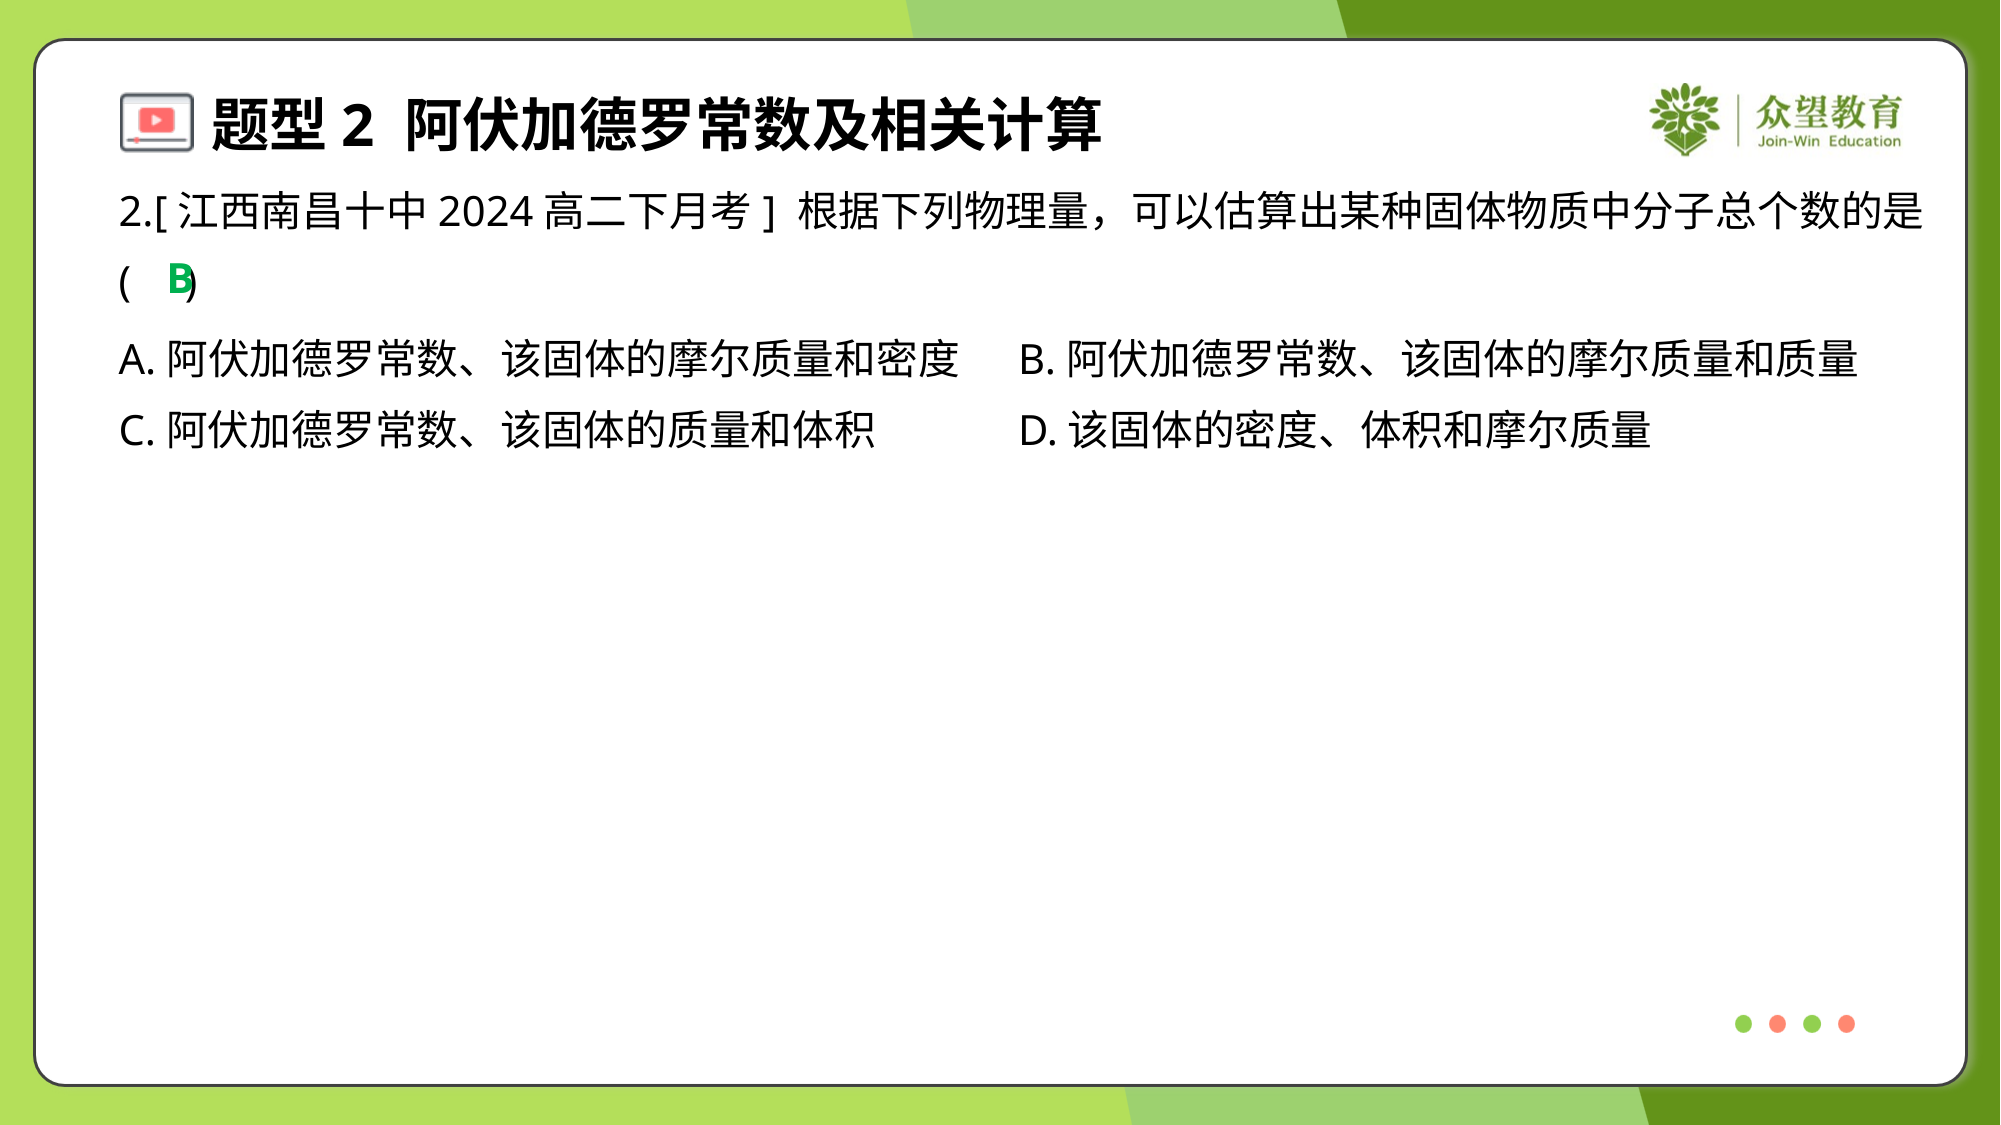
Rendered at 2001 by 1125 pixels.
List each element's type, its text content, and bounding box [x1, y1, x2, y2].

text_box 2.[江西南昌十中2024高二下月考] 根据下列物理量，可以估算出某种固体物质中分子总个数的是 ( ) [118, 159, 1883, 298]
text_box B [151, 231, 210, 296]
picture [0, 0, 2000, 1125]
text_box A.阿伏加德罗常数、该固体的摩尔质量和密度 B.阿伏加德罗常数、该固体的摩尔质量和质量 C.阿伏加德罗常数、该固体的质量和体积 D.该固体的密度、体积和摩尔质量 [118, 307, 1883, 447]
